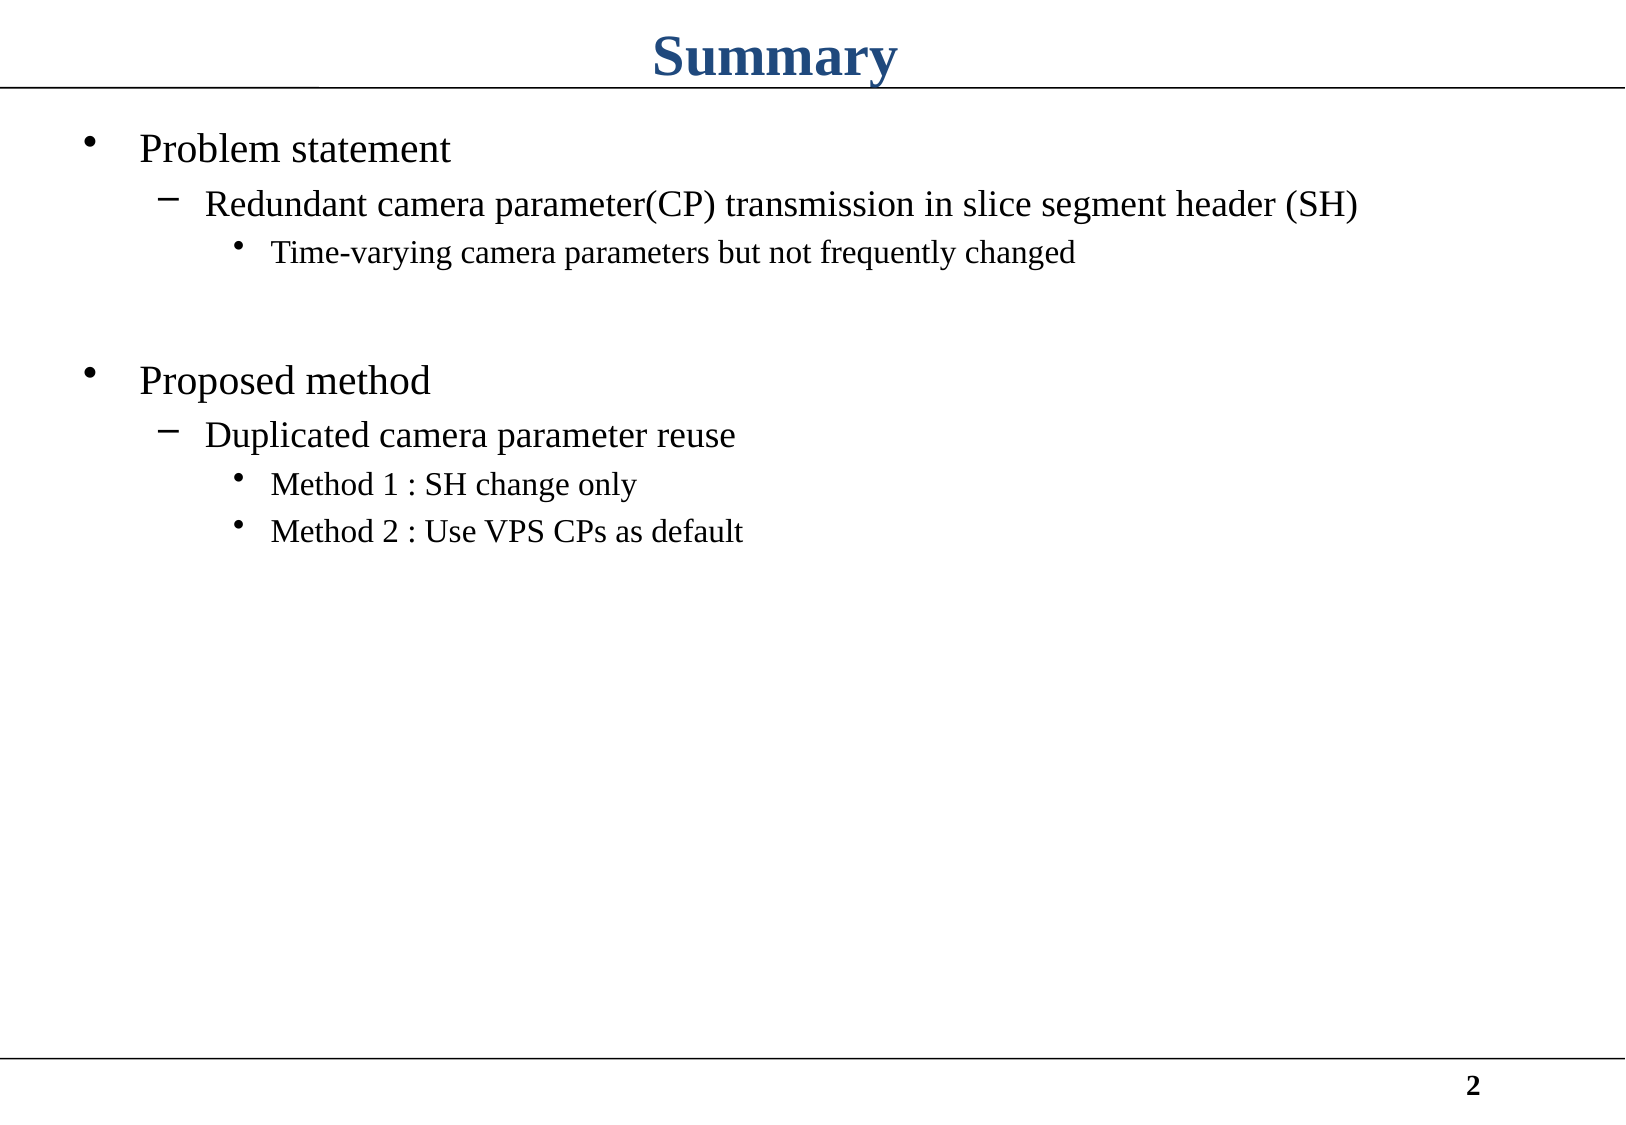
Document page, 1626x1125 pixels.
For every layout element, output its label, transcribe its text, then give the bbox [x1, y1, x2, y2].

list Problem statement Redundant camera parameter(CP) transmission in slice segment header (SH) Time-varying camera parameters but not frequently changed Proposed method Duplicated camera parameter reuse Method 1 : SH change only Method 2 : Use VPS CPs as default [68, 113, 1544, 1005]
slide_number 2 [1403, 1058, 1544, 1106]
title Summary [68, 9, 1484, 94]
